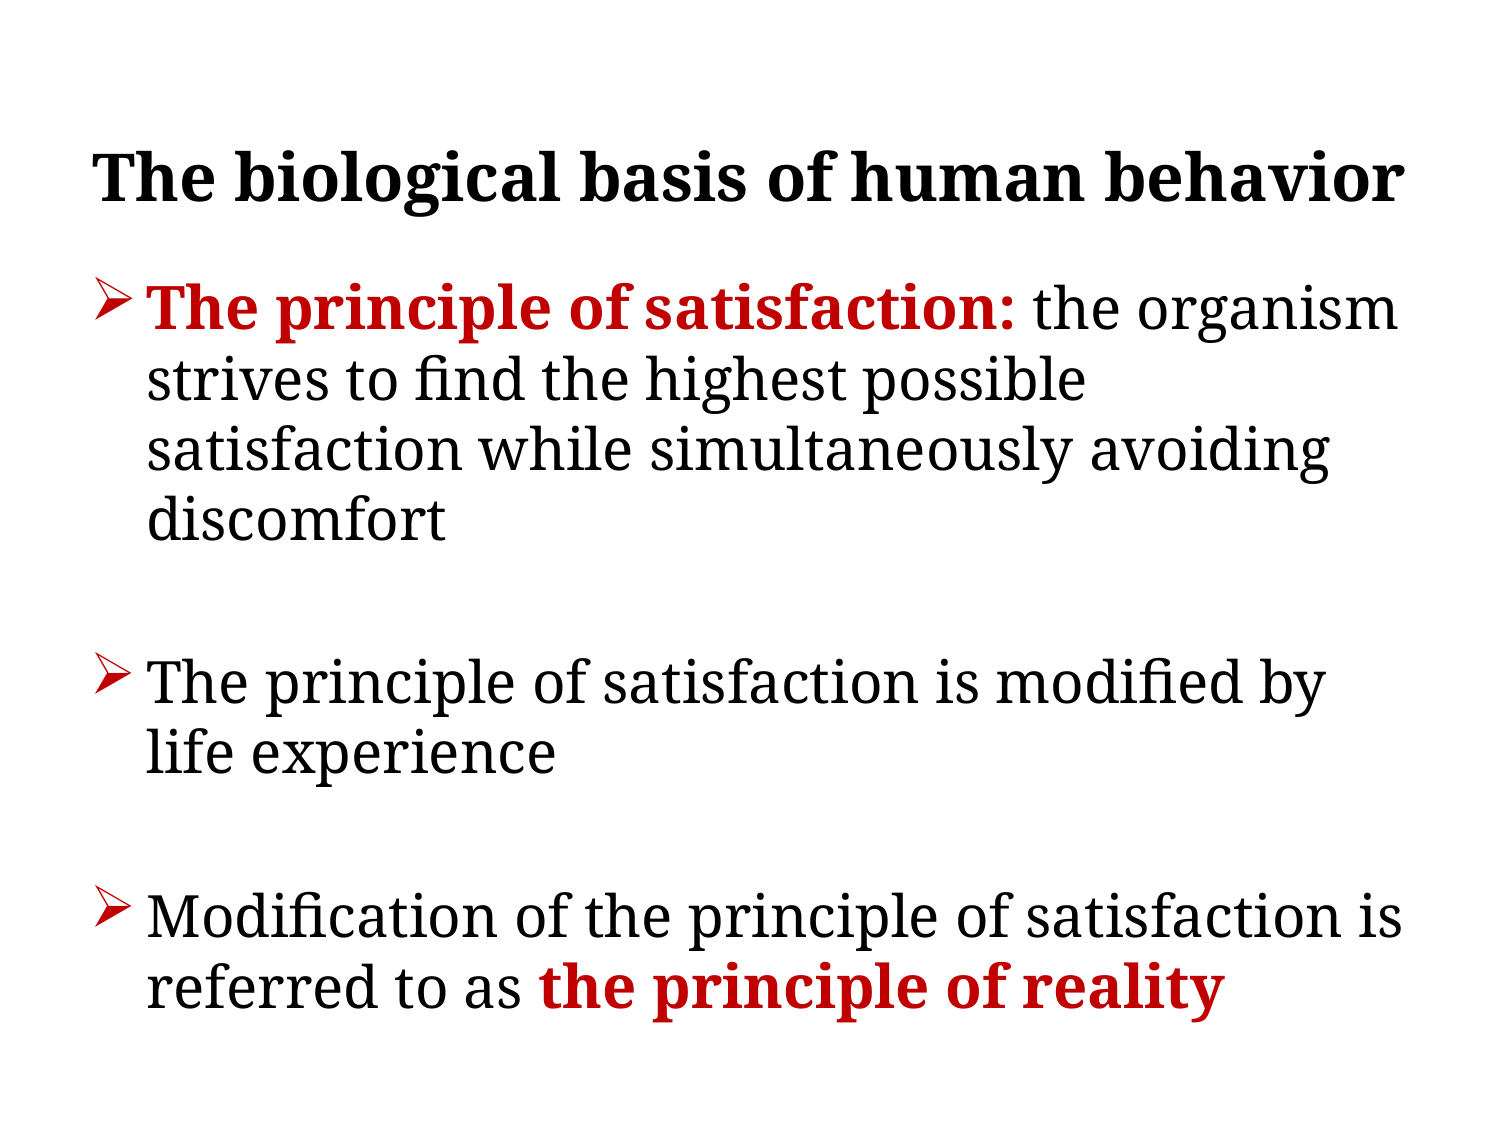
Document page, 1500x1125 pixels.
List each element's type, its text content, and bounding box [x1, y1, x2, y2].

title The biological basis of human behavior [75, 45, 1425, 233]
list The principle of satisfaction: the organism strives to find the highest possible satisfaction while simultaneously avoiding discomfort The principle of satisfaction is modified by life experience Modification of the principle of satisfaction is referred to as the principle of reality [75, 262, 1425, 1005]
